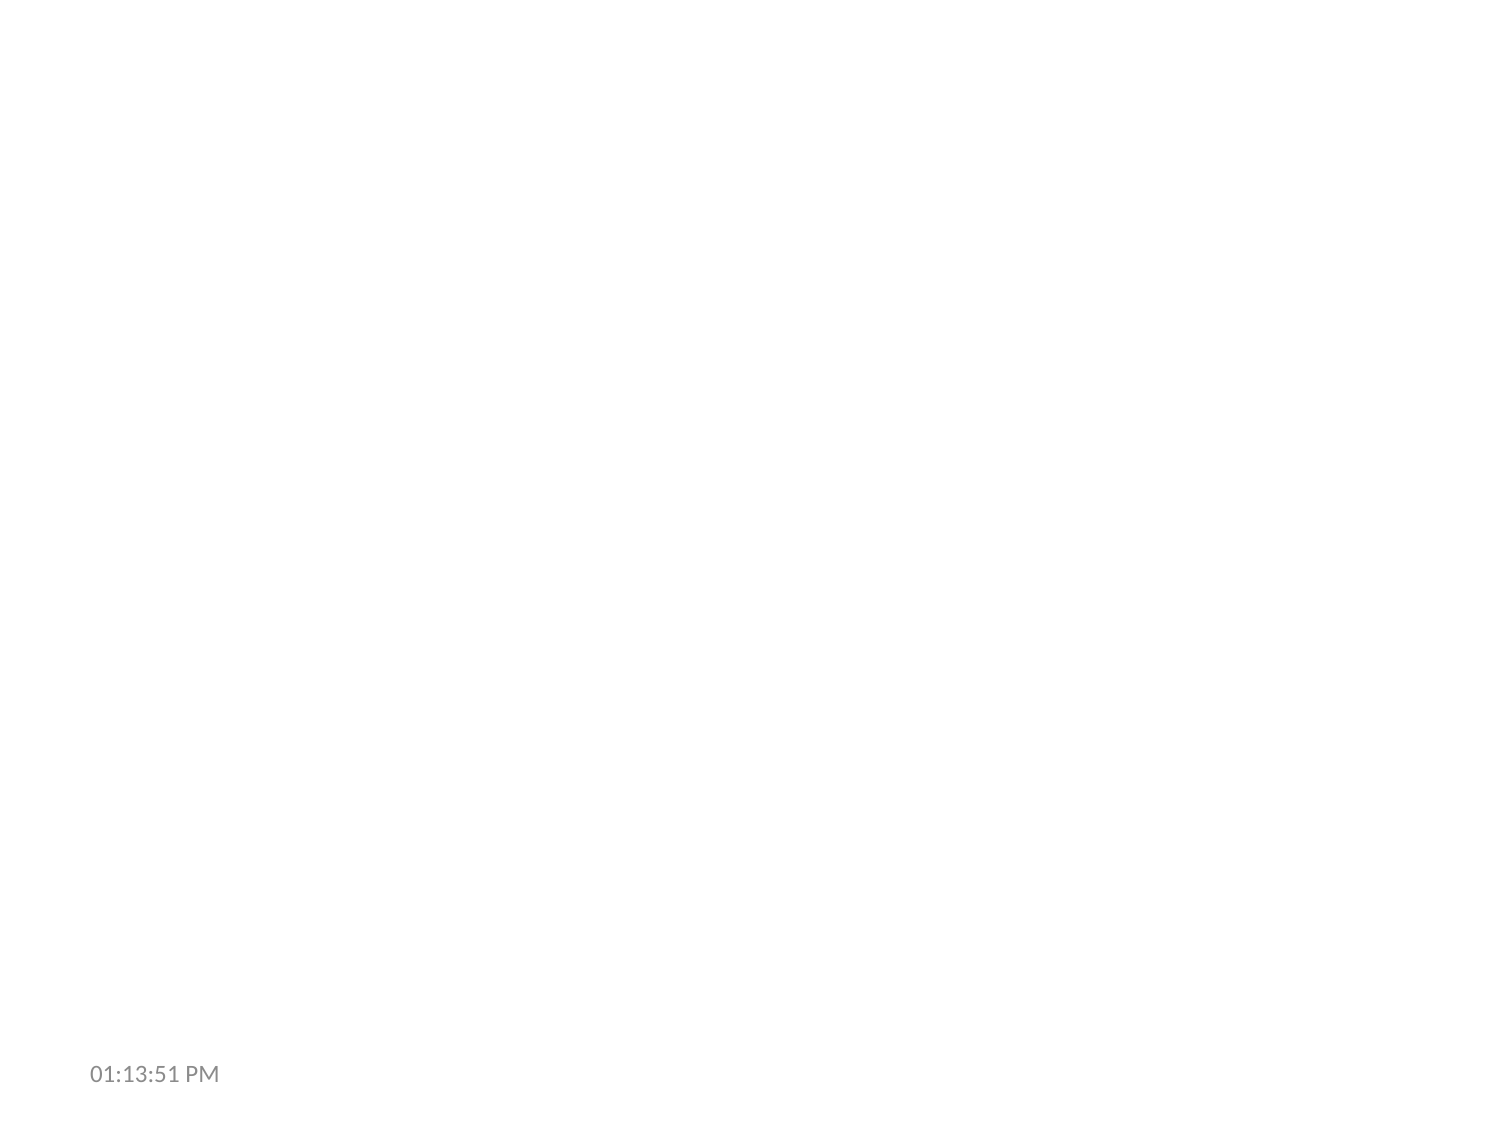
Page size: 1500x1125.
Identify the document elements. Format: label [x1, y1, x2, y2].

slide_number [75, 1042, 425, 1103]
